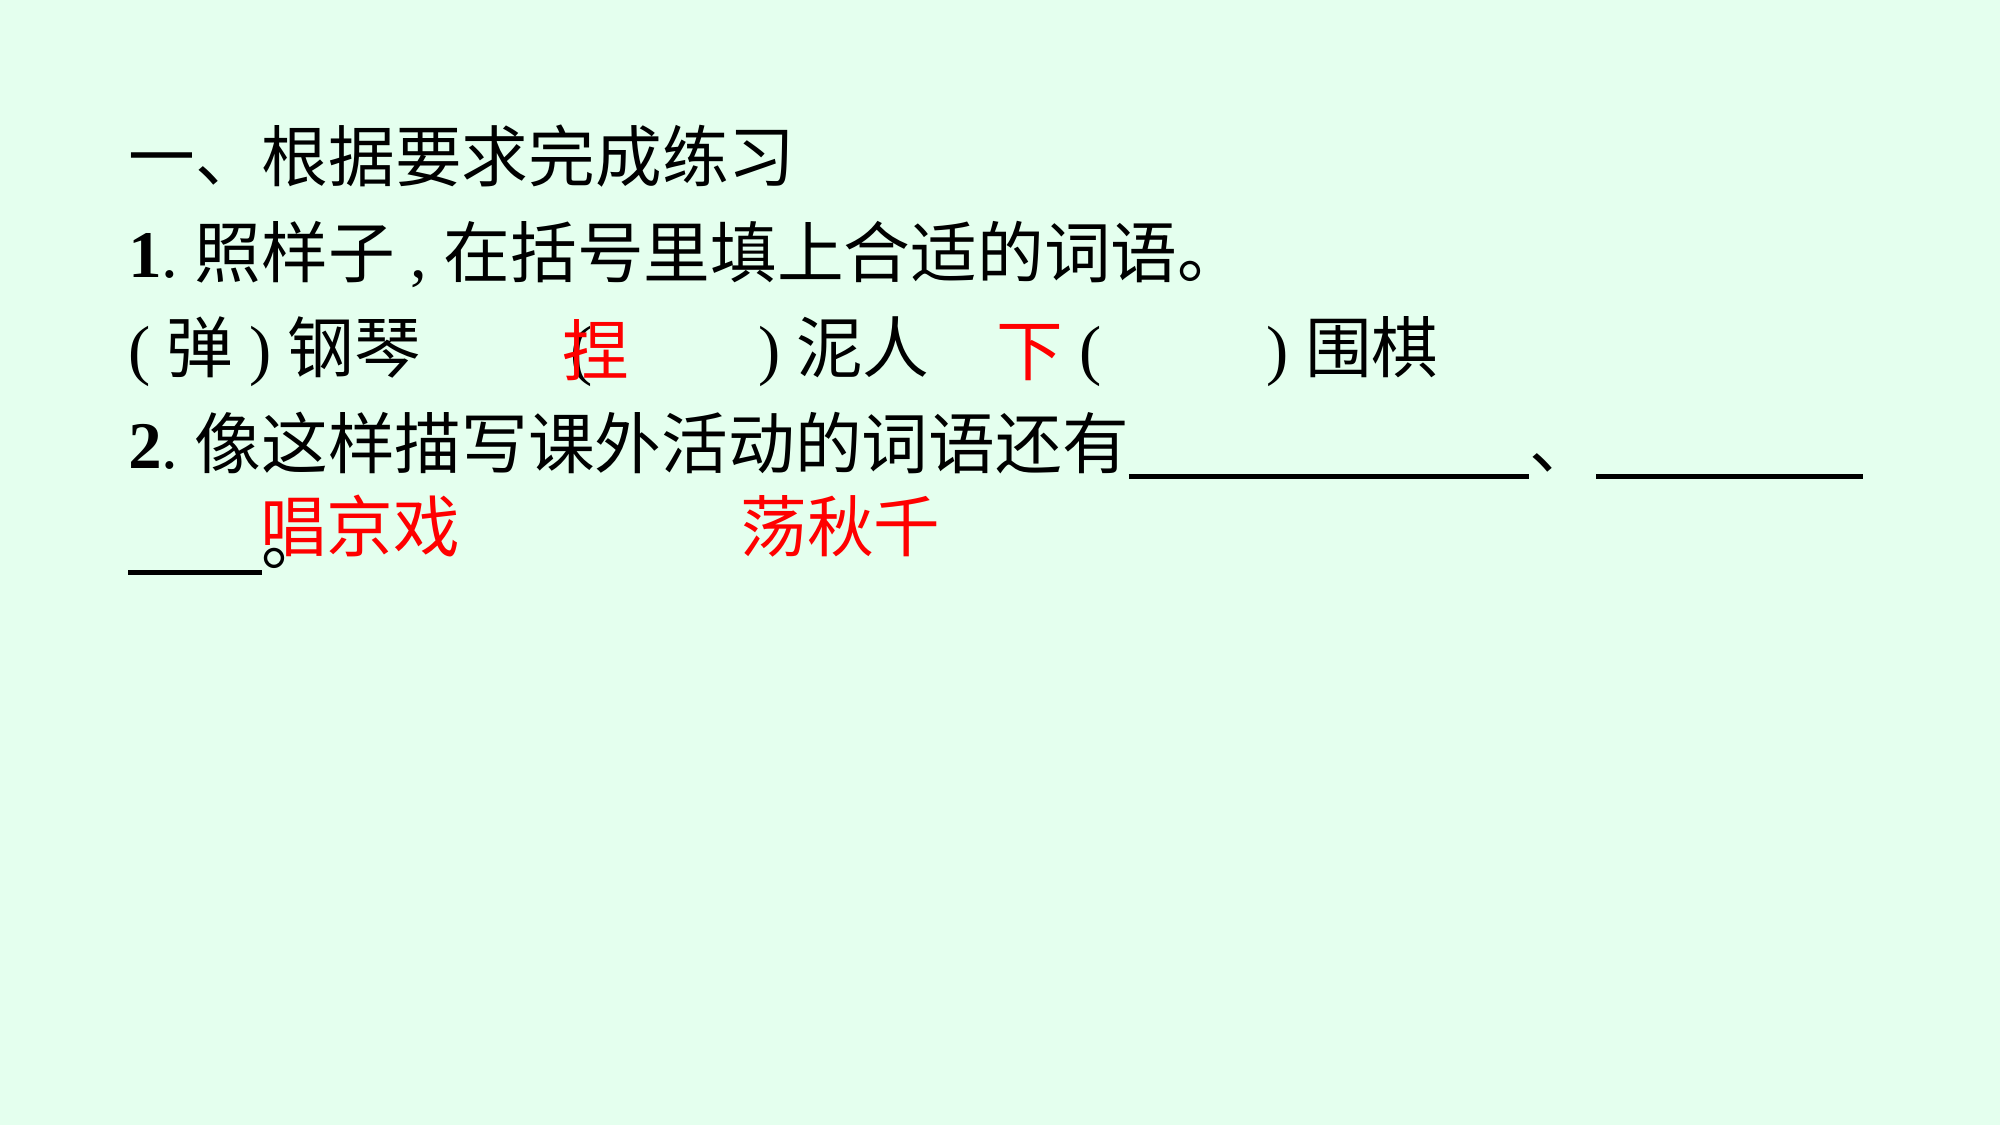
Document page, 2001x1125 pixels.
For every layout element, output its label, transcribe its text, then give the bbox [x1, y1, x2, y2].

text_box 下 [982, 285, 1079, 396]
text_box 荡秋千 [725, 461, 956, 572]
text_box 捏 [548, 285, 645, 396]
text_box 一、根据要求完成练习 1.照样子,在括号里填上合适的词语。 (弹)钢琴 ( )泥人 ( )围棋 2.像这样描写课外活动的词语还有 、 。 [113, 91, 1887, 586]
text_box 唱京戏 [245, 461, 476, 572]
